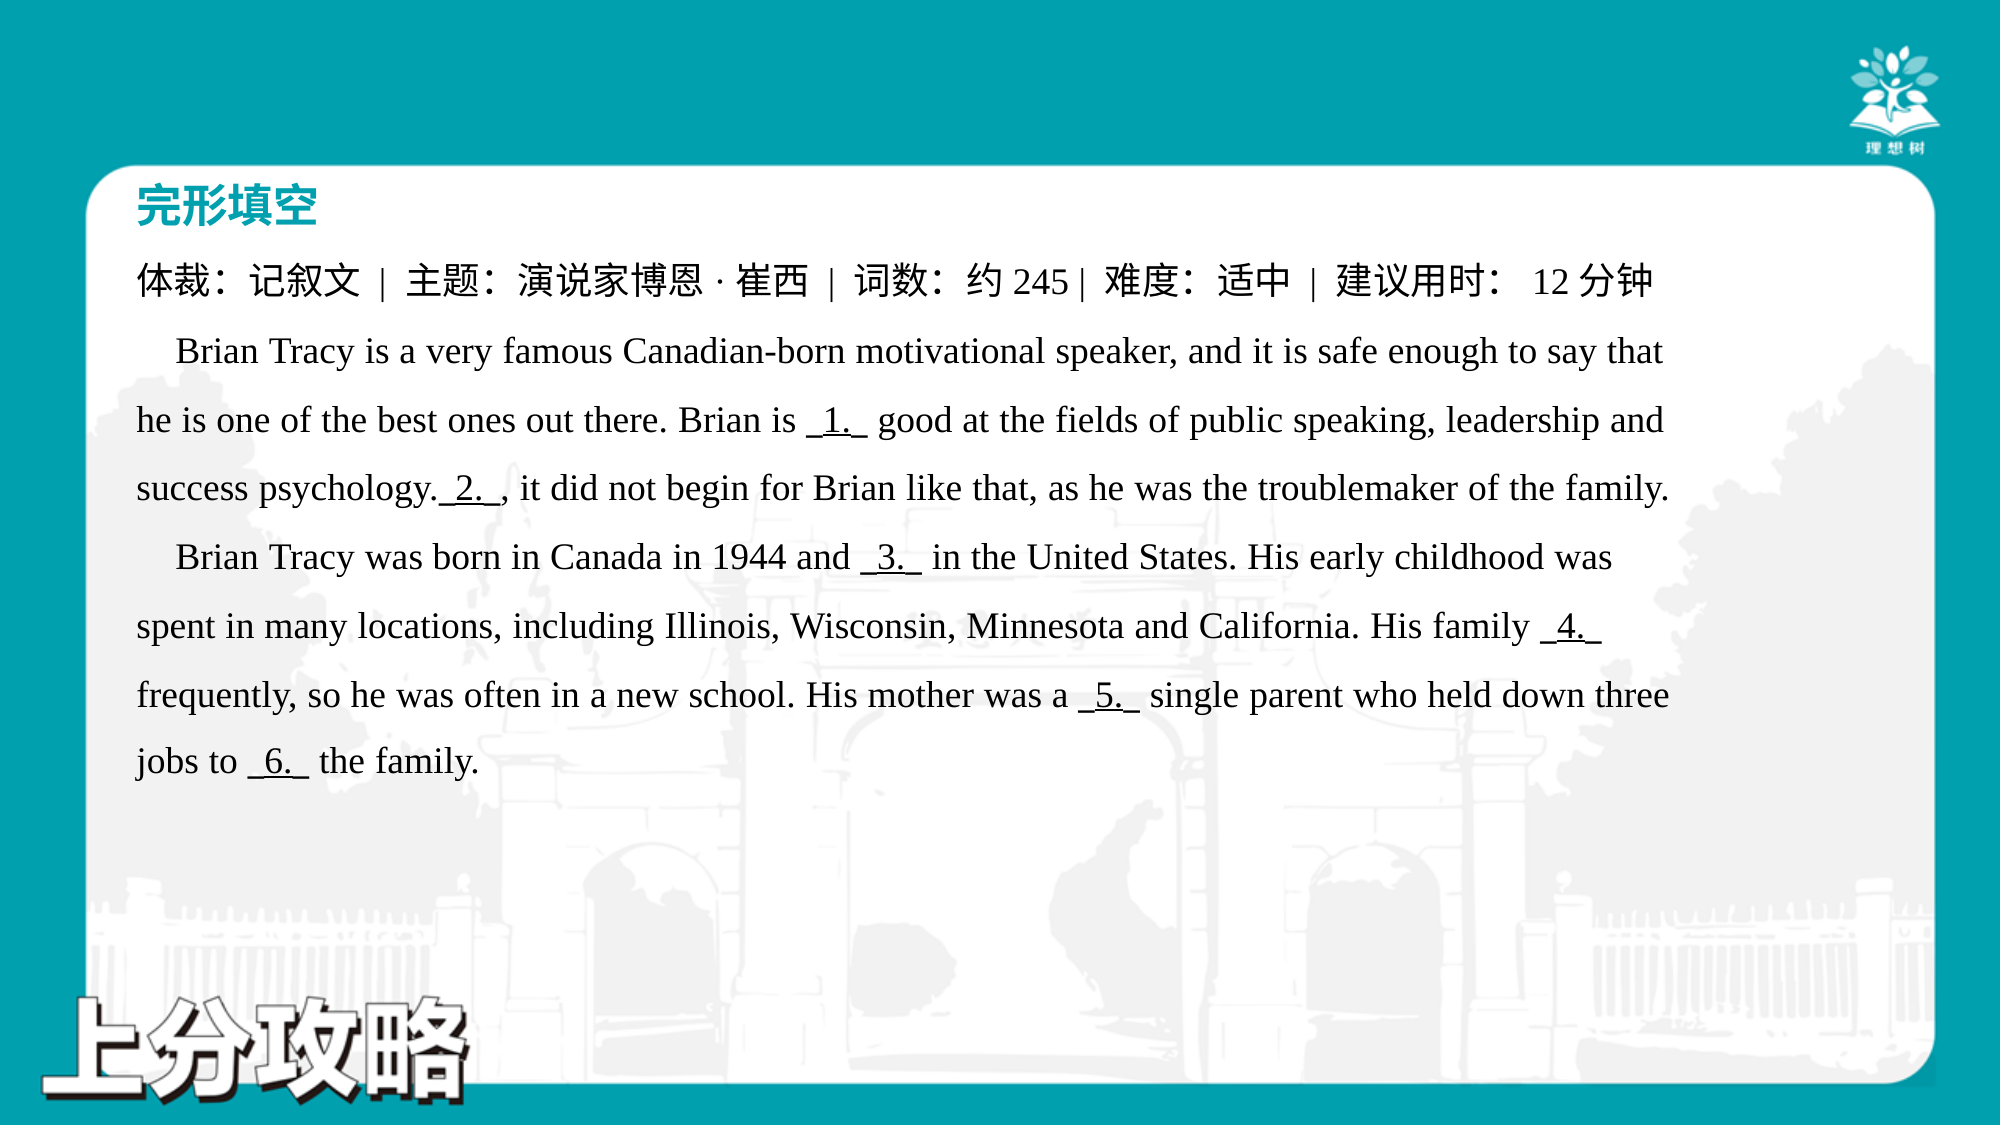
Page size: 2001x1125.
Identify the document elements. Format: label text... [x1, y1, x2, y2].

text_box 完形填空 [136, 176, 1865, 232]
picture [0, 0, 2000, 1125]
text_box 体裁：记叙文 | 主题：演说家博恩·崔西 | 词数：约245 | 难度：适中 | 建议用时：12分钟 Brian Tracy is a very famous Canadian-born motivational speaker, and it is safe enough to say that he is one of the best ones out there. Brian is _1._ good at the fields of public speaking, leadership and success psychology._2._, it did not begin for Brian like that, as he was the troublemaker of the family. Brian Tracy was born in Canada in 1944 and _3._ in the United States. His early childhood was spent in many locations, including Illinois, Wisconsin, Minnesota and California. His family _4._ frequently, so he was often in a new school. His mother was a _5._ single parent who held down three jobs to _6._ the family.#3 [136, 233, 1865, 773]
